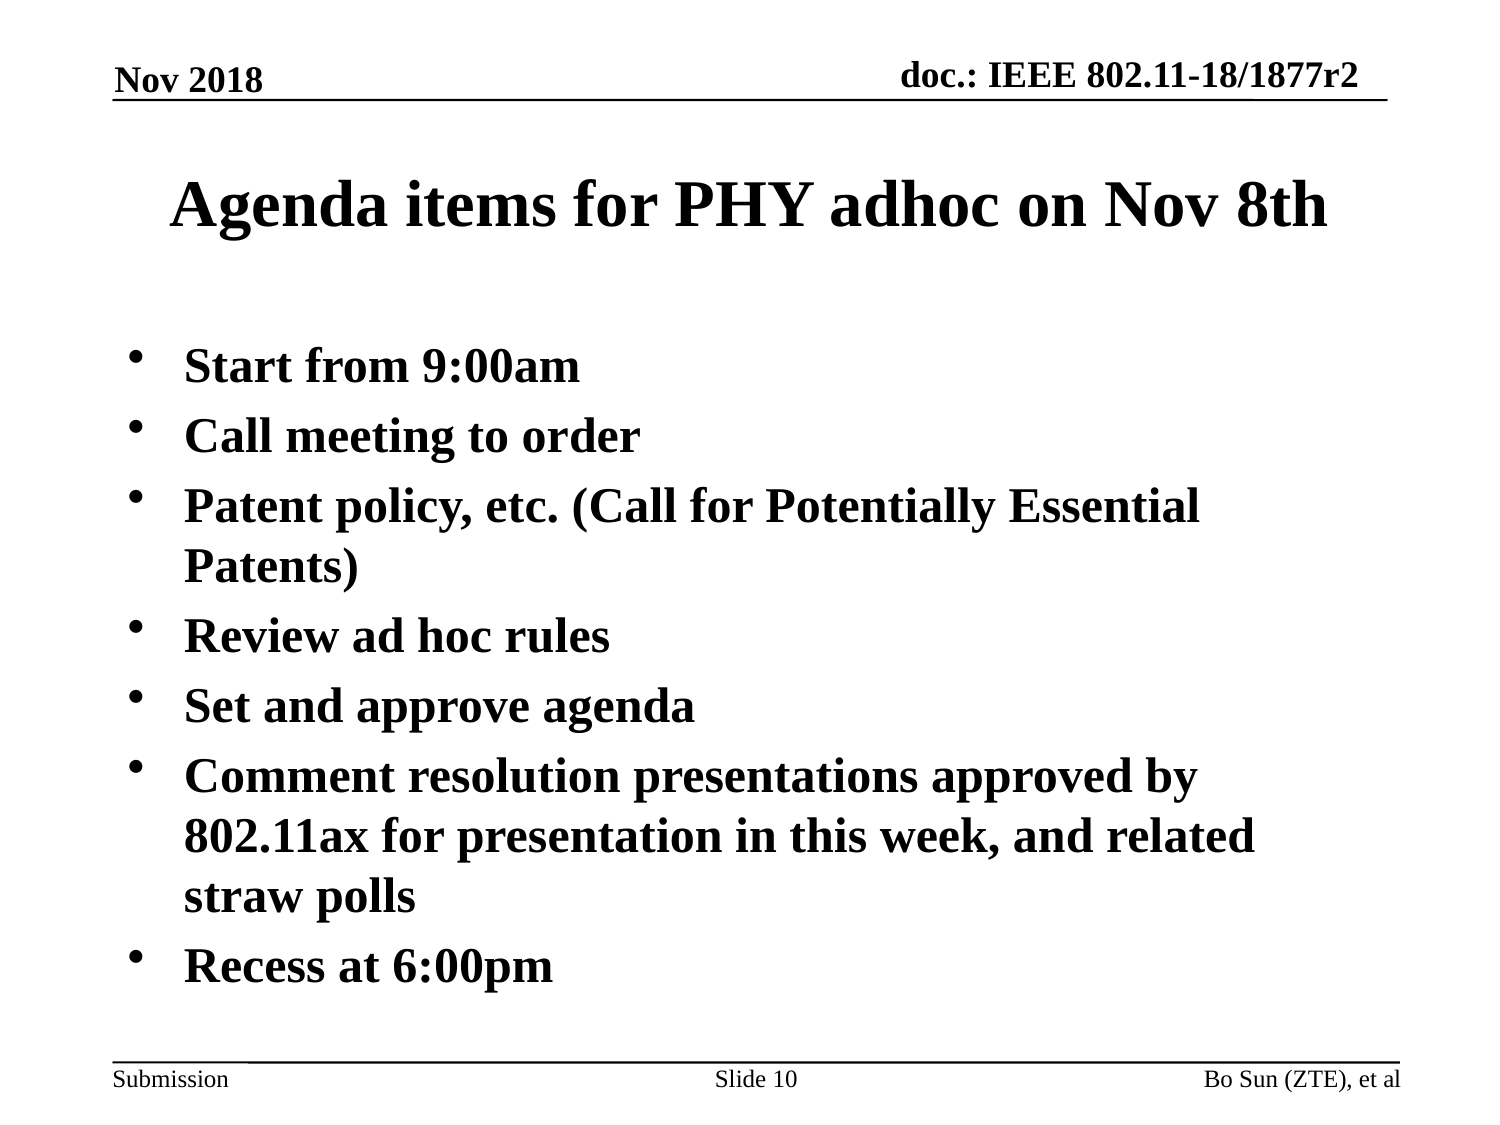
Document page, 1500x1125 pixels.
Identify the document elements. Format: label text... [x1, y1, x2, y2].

slide_number Slide 10 [712, 1061, 800, 1093]
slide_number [114, 54, 265, 101]
list Start from 9:00am Call meeting to order Patent policy, etc. (Call for Potentially Essential Patents) Review ad hoc rules Set and approve agenda Comment resolution presentations approved by 802.11ax for presentation in this week, and related straw polls Recess at 6:00pm [112, 324, 1388, 1000]
title Agenda items for PHY adhoc on Nov 8th [112, 112, 1388, 288]
footer Bo Sun (ZTE), et al [1200, 1061, 1402, 1093]
